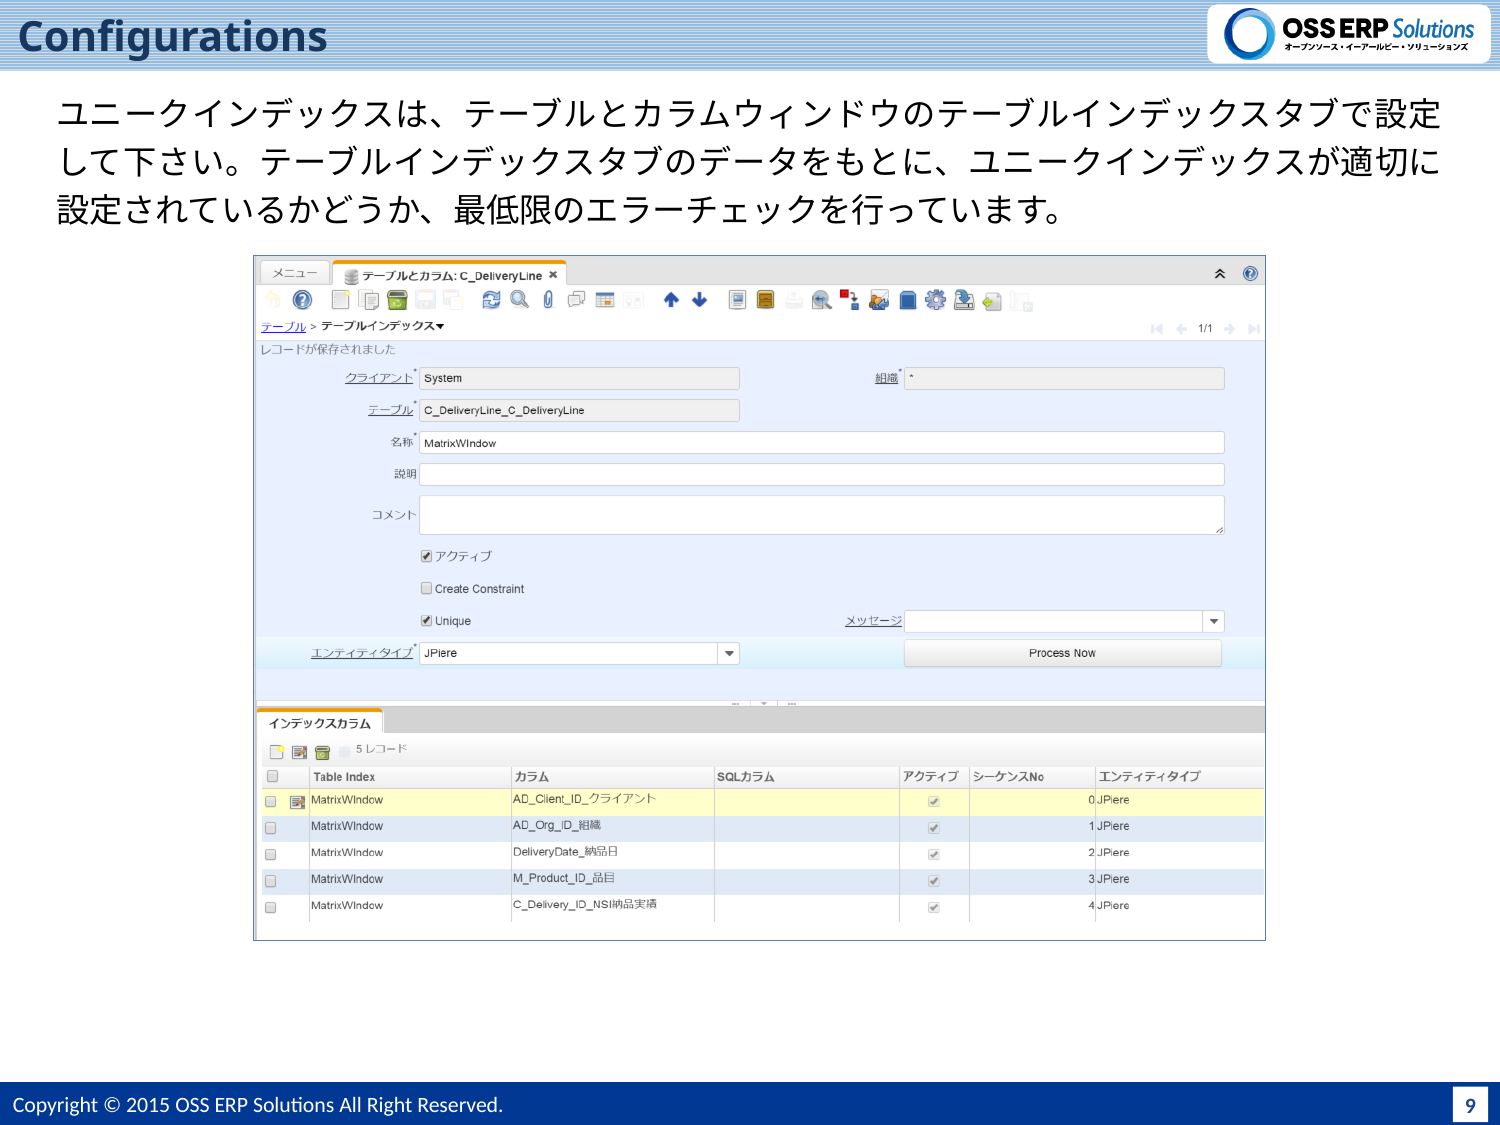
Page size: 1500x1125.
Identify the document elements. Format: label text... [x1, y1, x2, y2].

title Configurations [2, 0, 1353, 70]
picture [253, 255, 1266, 941]
picture [1353, 8, 1474, 60]
text_box ユニークインデックスは、テーブルとカラムウィンドウのテーブルインデックスタブで設定して下さい。テーブルインデックスタブのデータをもとに、ユニークインデックスが適切に設定されているかどうか、最低限のエラーチェックを行っています。 [39, 76, 1461, 257]
